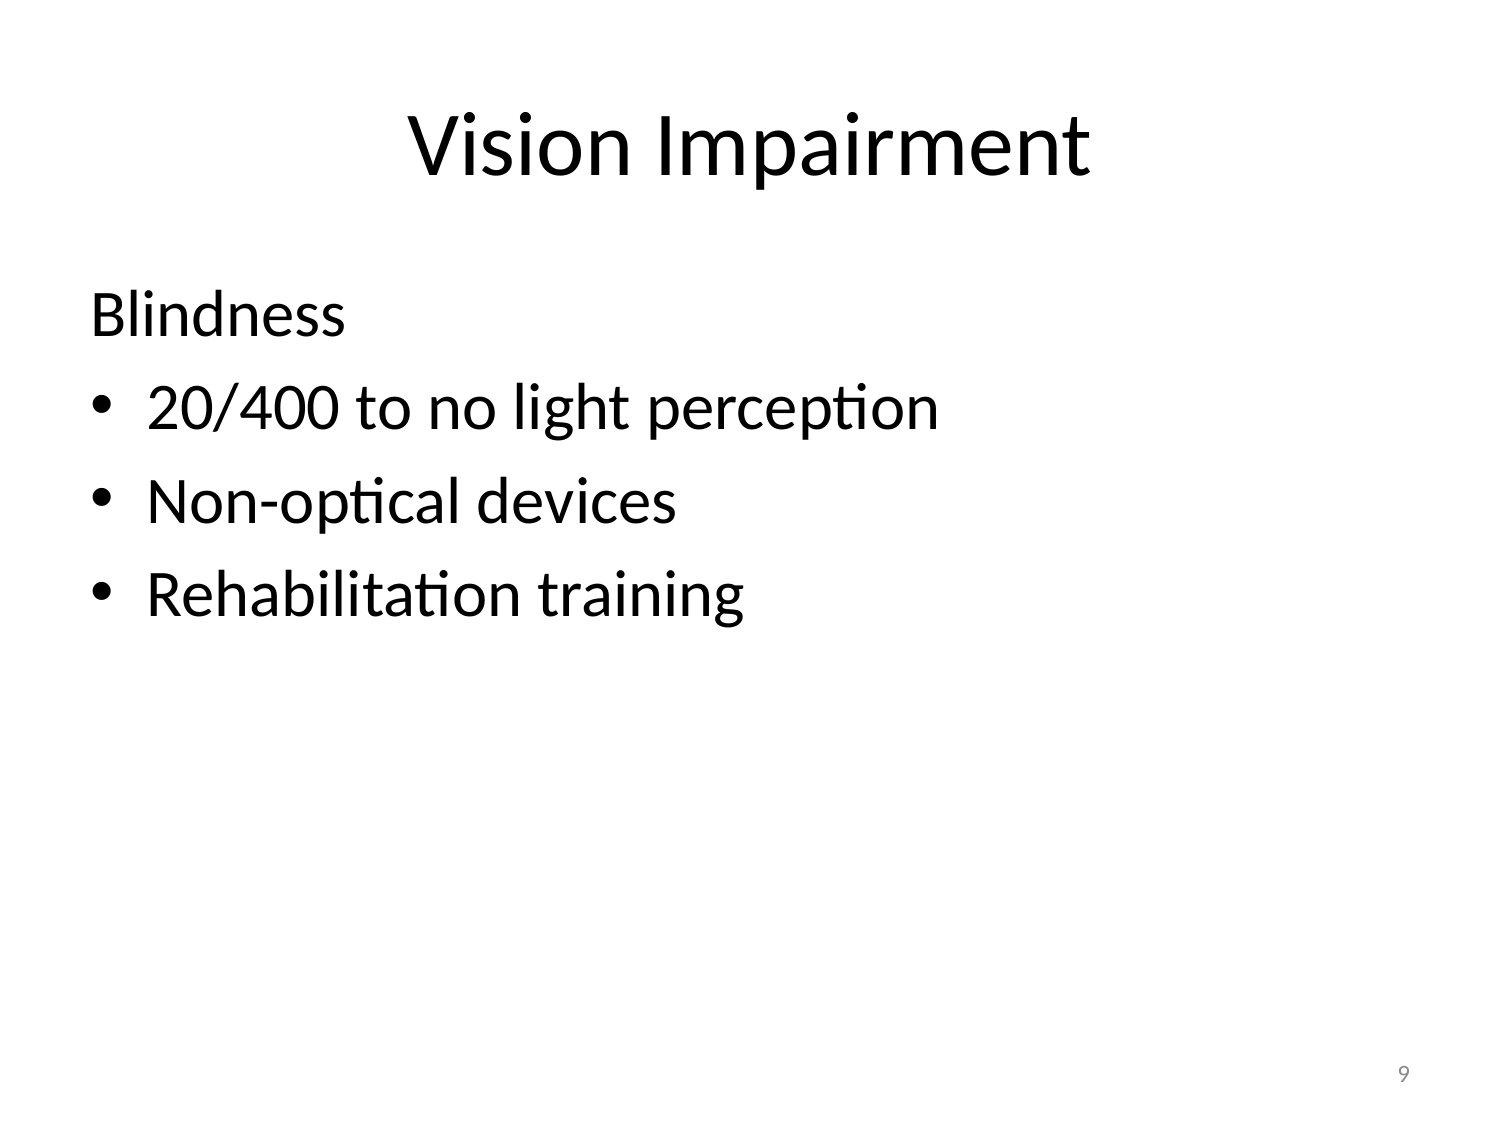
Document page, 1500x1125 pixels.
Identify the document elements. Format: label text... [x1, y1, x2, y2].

title Vision Impairment [75, 45, 1425, 233]
list Blindness 20/400 to no light perception Non-optical devices Rehabilitation training [75, 262, 1425, 1005]
slide_number 9 [1074, 1042, 1425, 1103]
